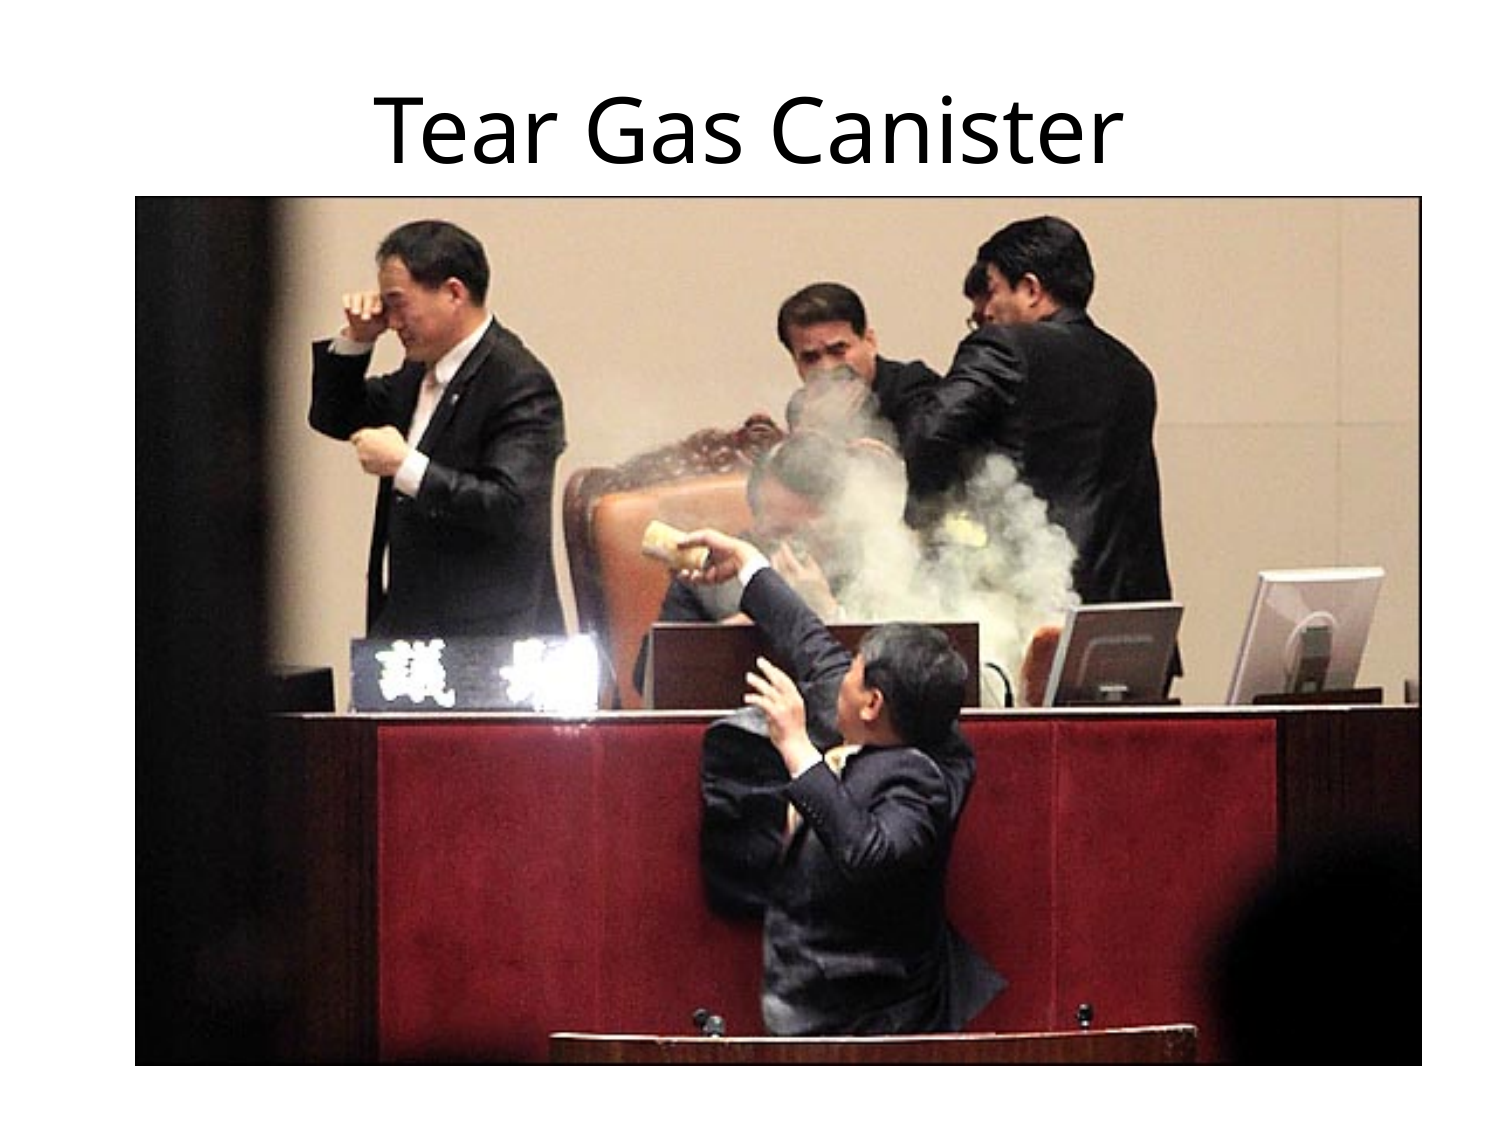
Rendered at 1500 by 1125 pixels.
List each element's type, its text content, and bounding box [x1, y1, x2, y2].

title Tear Gas Canister [75, 45, 1425, 209]
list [135, 195, 1422, 1066]
